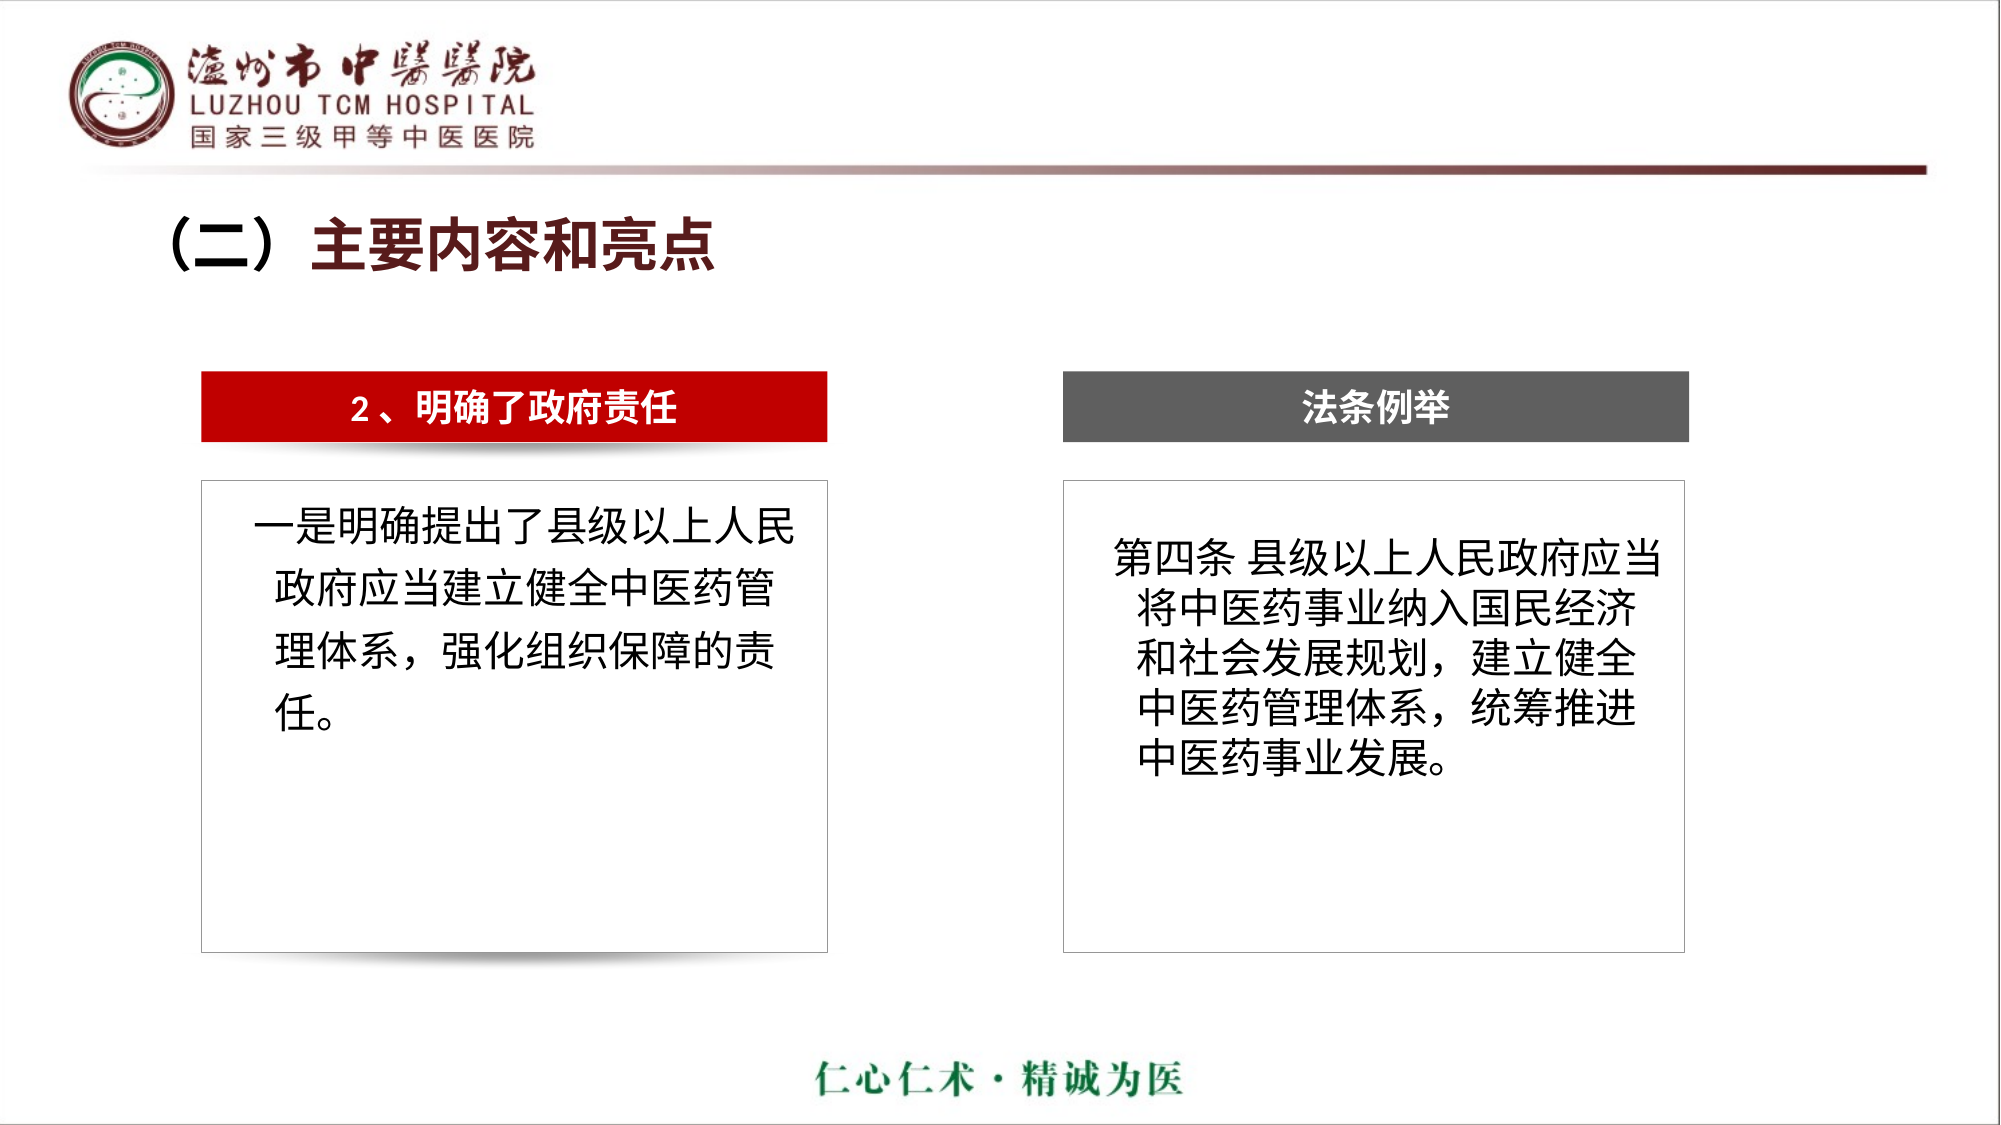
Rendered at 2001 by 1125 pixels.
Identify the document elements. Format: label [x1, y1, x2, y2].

text_box [176, 371, 853, 971]
picture [0, 0, 2000, 1125]
